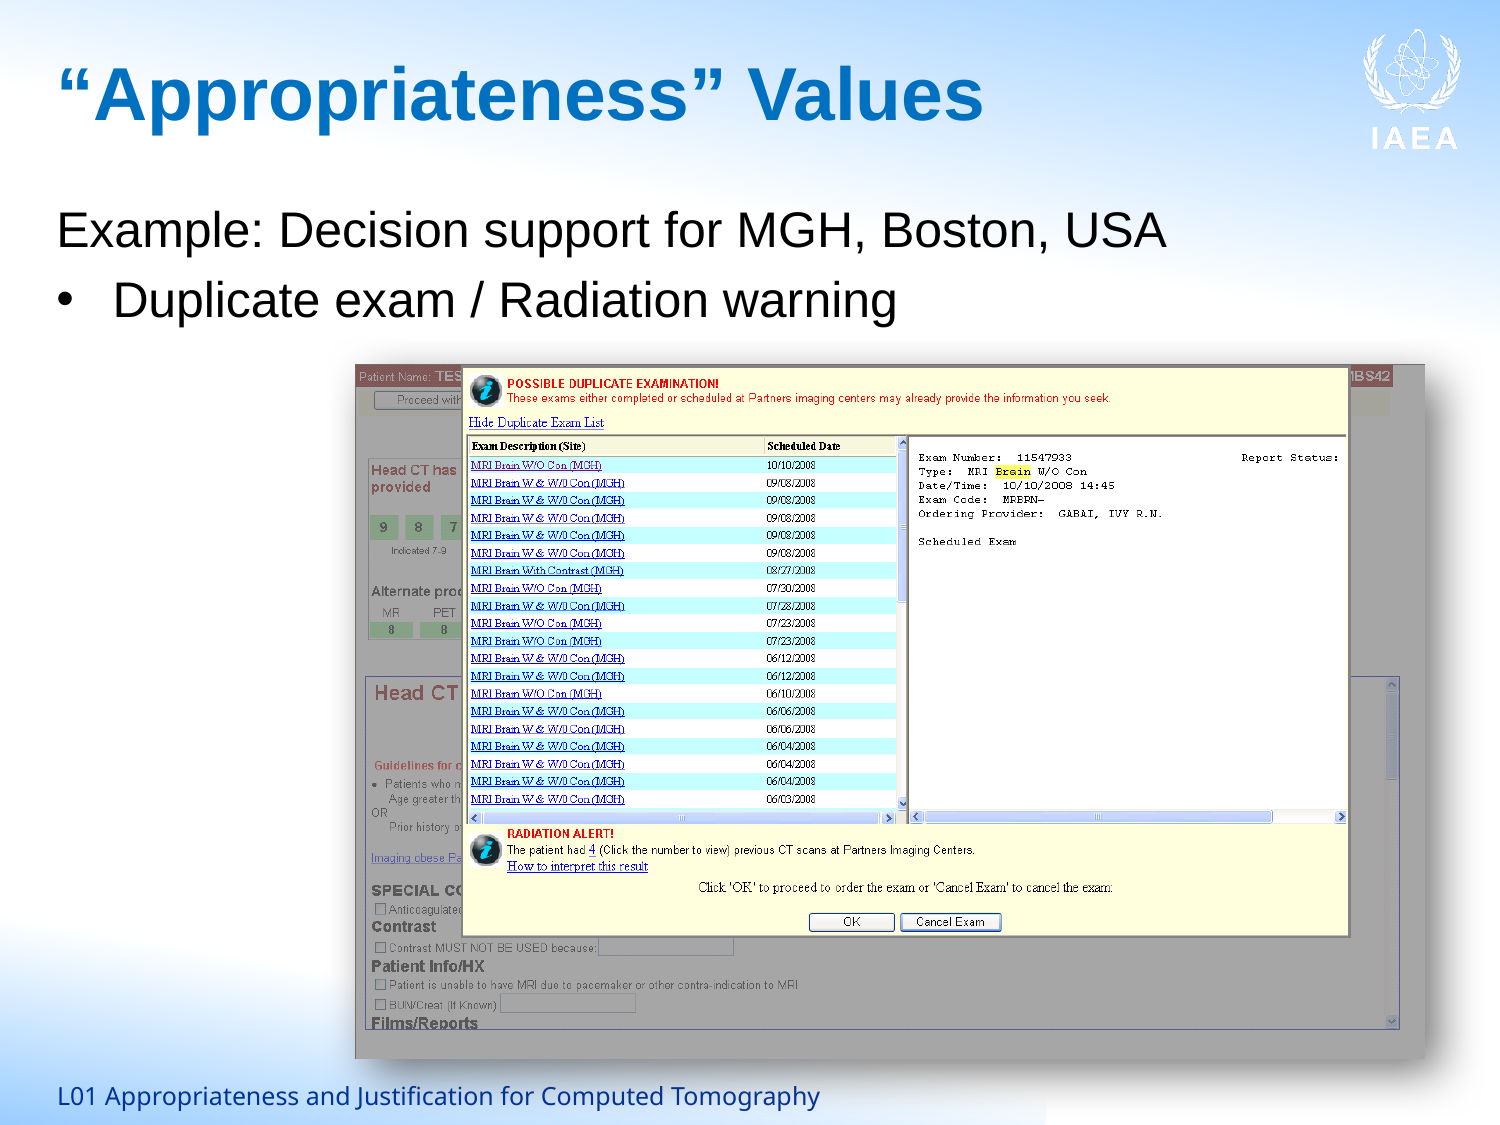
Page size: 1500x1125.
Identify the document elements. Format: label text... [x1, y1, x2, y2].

list Example: Decision support for MGH, Boston, USA Duplicate exam / Radiation warning [41, 190, 1471, 1064]
picture [355, 364, 1426, 1059]
title “Appropriateness” Values [41, 19, 1364, 161]
picture [1364, 29, 1461, 149]
